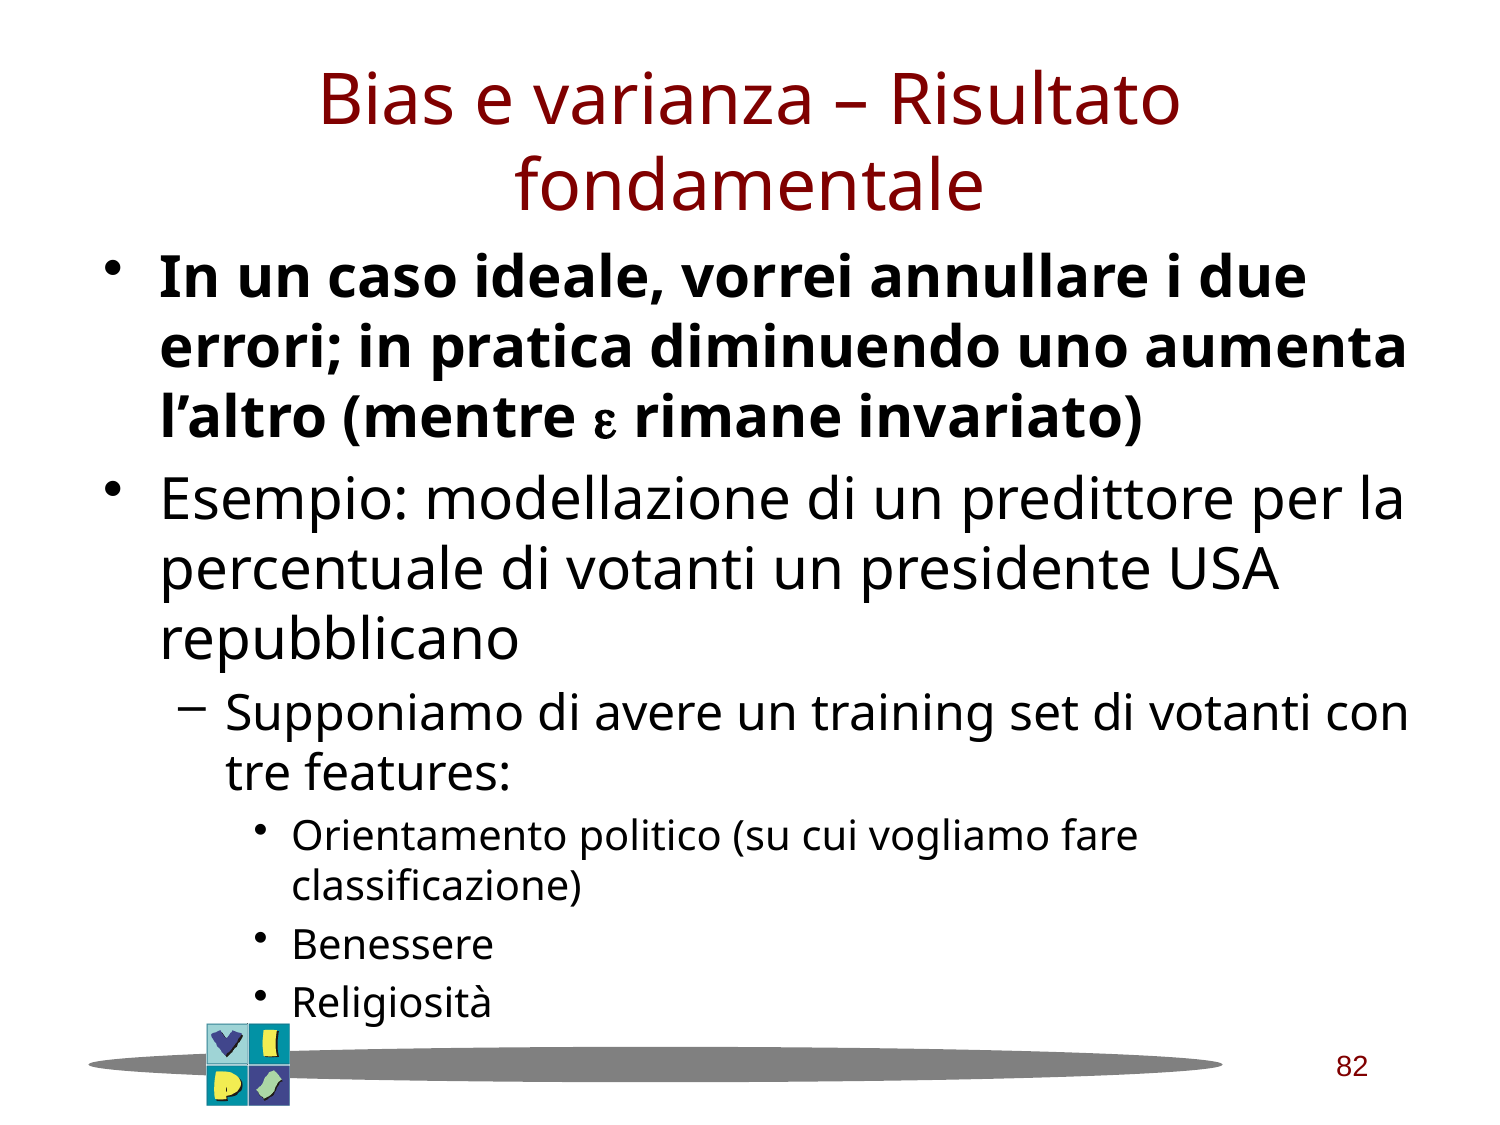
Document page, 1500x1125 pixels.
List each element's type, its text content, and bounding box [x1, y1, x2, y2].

list In un caso ideale, vorrei annullare i due errori; in pratica diminuendo uno aumenta l’altro (mentre  rimane invariato) Esempio: modellazione di un predittore per la percentuale di votanti un presidente USA repubblicano Supponiamo di avere un training set di votanti con tre features: Orientamento politico (su cui vogliamo fare classificazione) Benessere Religiosità [88, 231, 1439, 975]
picture [206, 1023, 290, 1106]
slide_number 82 [1033, 1039, 1384, 1118]
title Bias e varianza – Risultato fondamentale [75, 45, 1425, 233]
